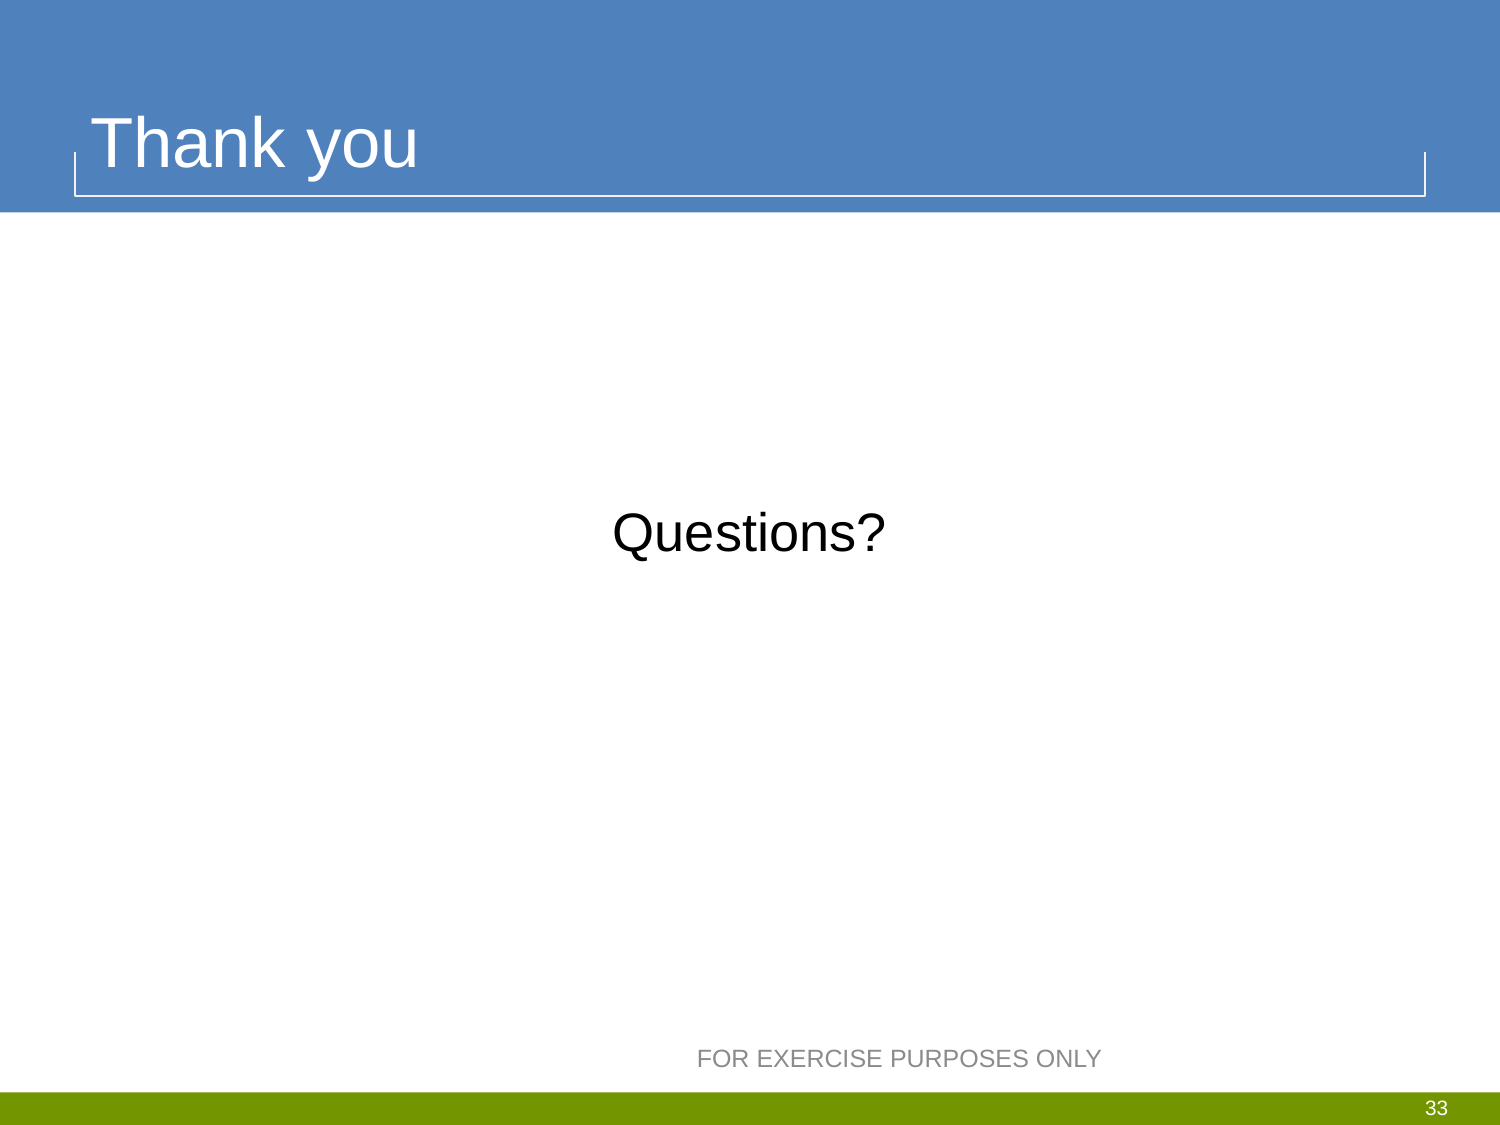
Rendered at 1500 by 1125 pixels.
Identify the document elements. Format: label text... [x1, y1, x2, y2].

title Thank you [74, 44, 1426, 233]
list Questions? [74, 262, 1426, 1006]
footer FOR EXERCISE PURPOSES ONLY [512, 1042, 1288, 1103]
